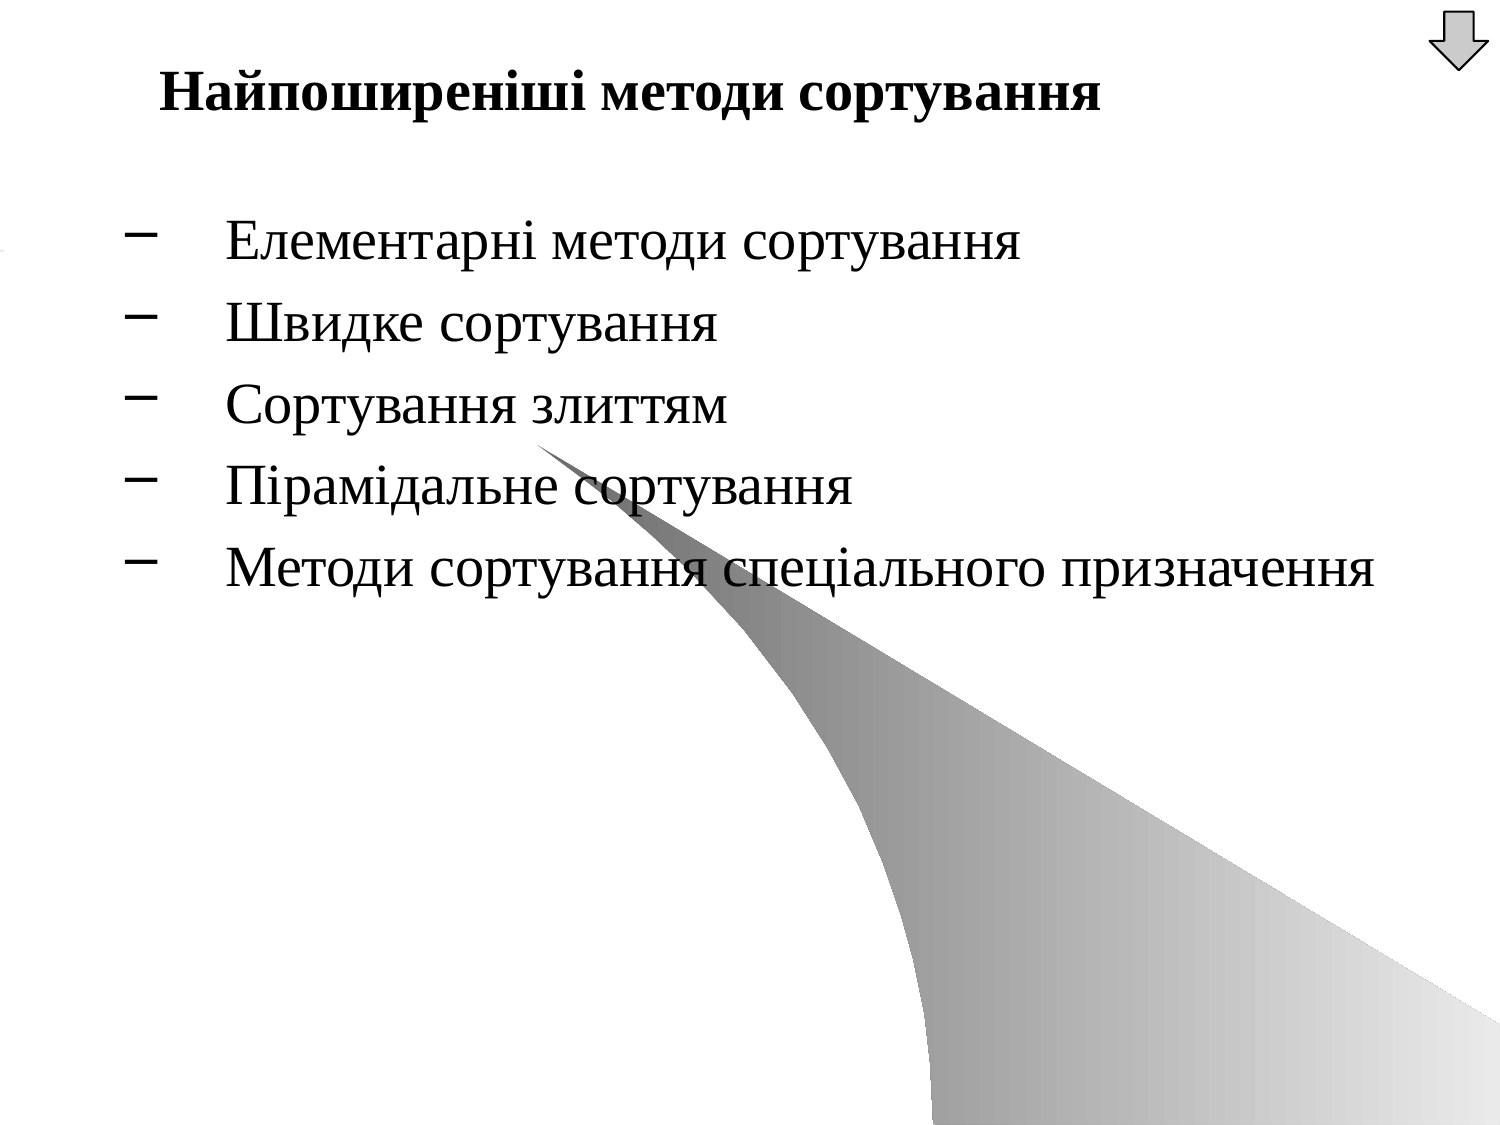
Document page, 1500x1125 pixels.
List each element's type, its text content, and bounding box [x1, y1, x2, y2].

list Найпоширеніші методи сортування Елементарні методи сортування Швидке сортування Сортування злиттям Пірамідальне сортування Методи сортування спеціального призначення [29, 58, 1500, 1125]
text_box [1429, 11, 1489, 71]
